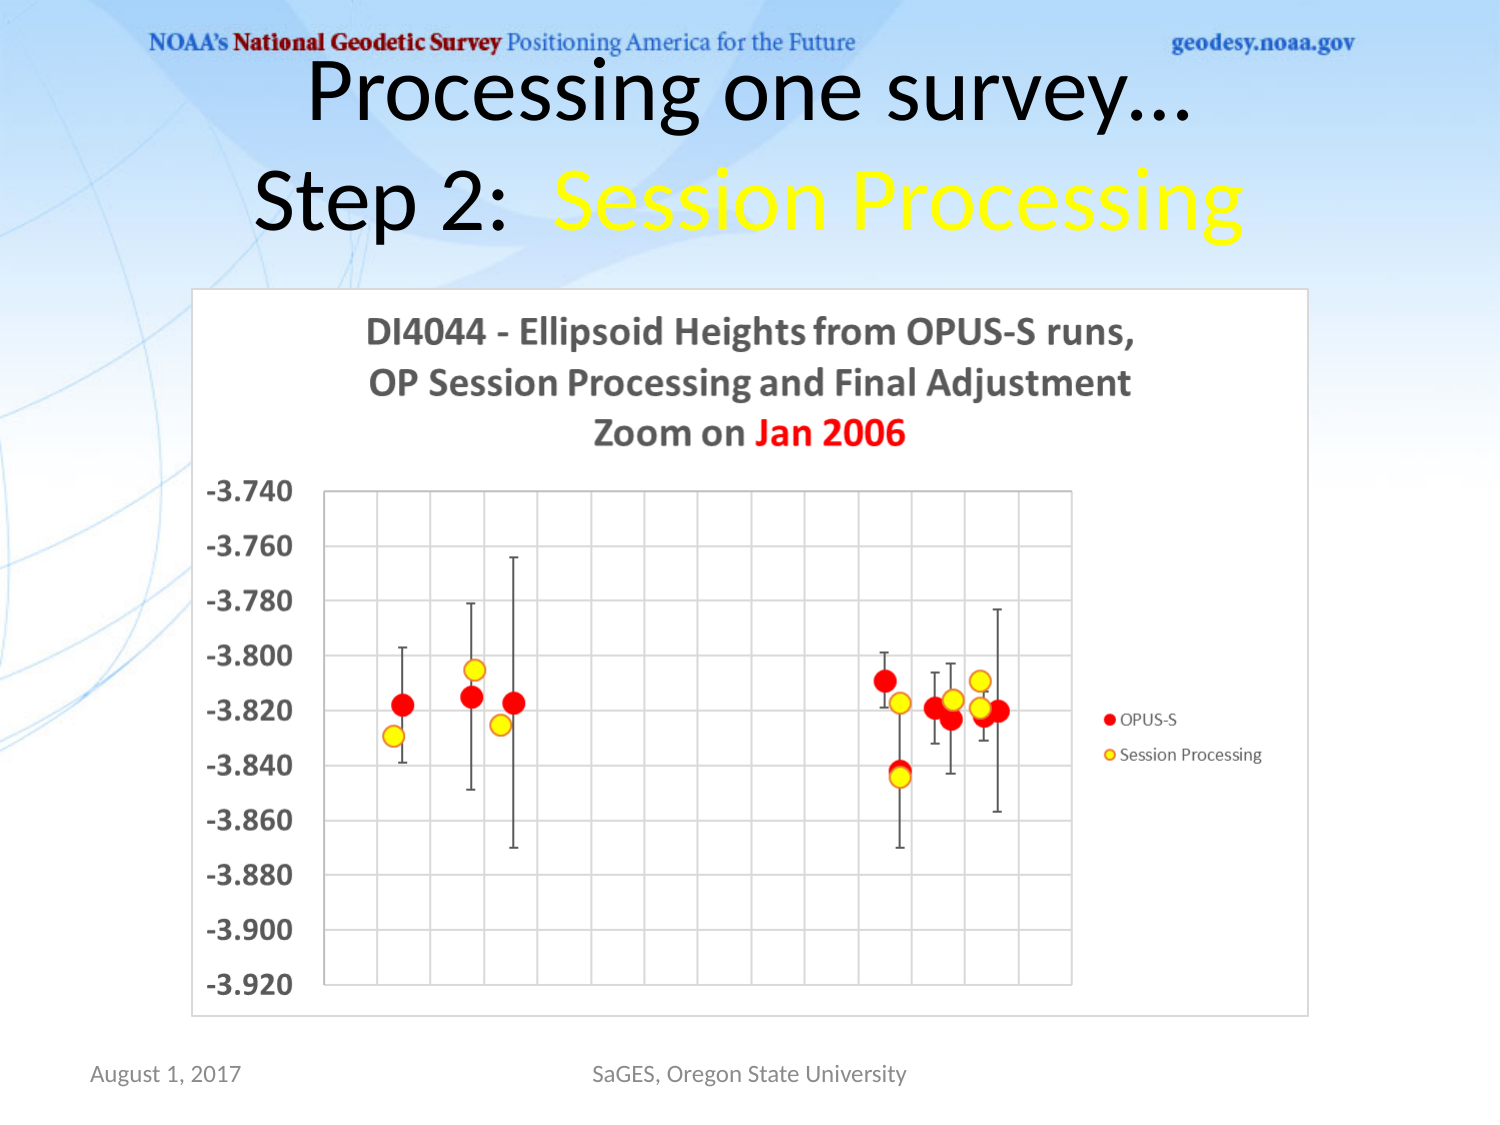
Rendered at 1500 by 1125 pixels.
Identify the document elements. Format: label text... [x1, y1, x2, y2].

title Processing one survey… Step 2: Session Processing [75, 45, 1425, 233]
footer SaGES, Oregon State University [512, 1042, 988, 1103]
picture [0, 0, 1500, 1125]
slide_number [75, 1042, 425, 1103]
